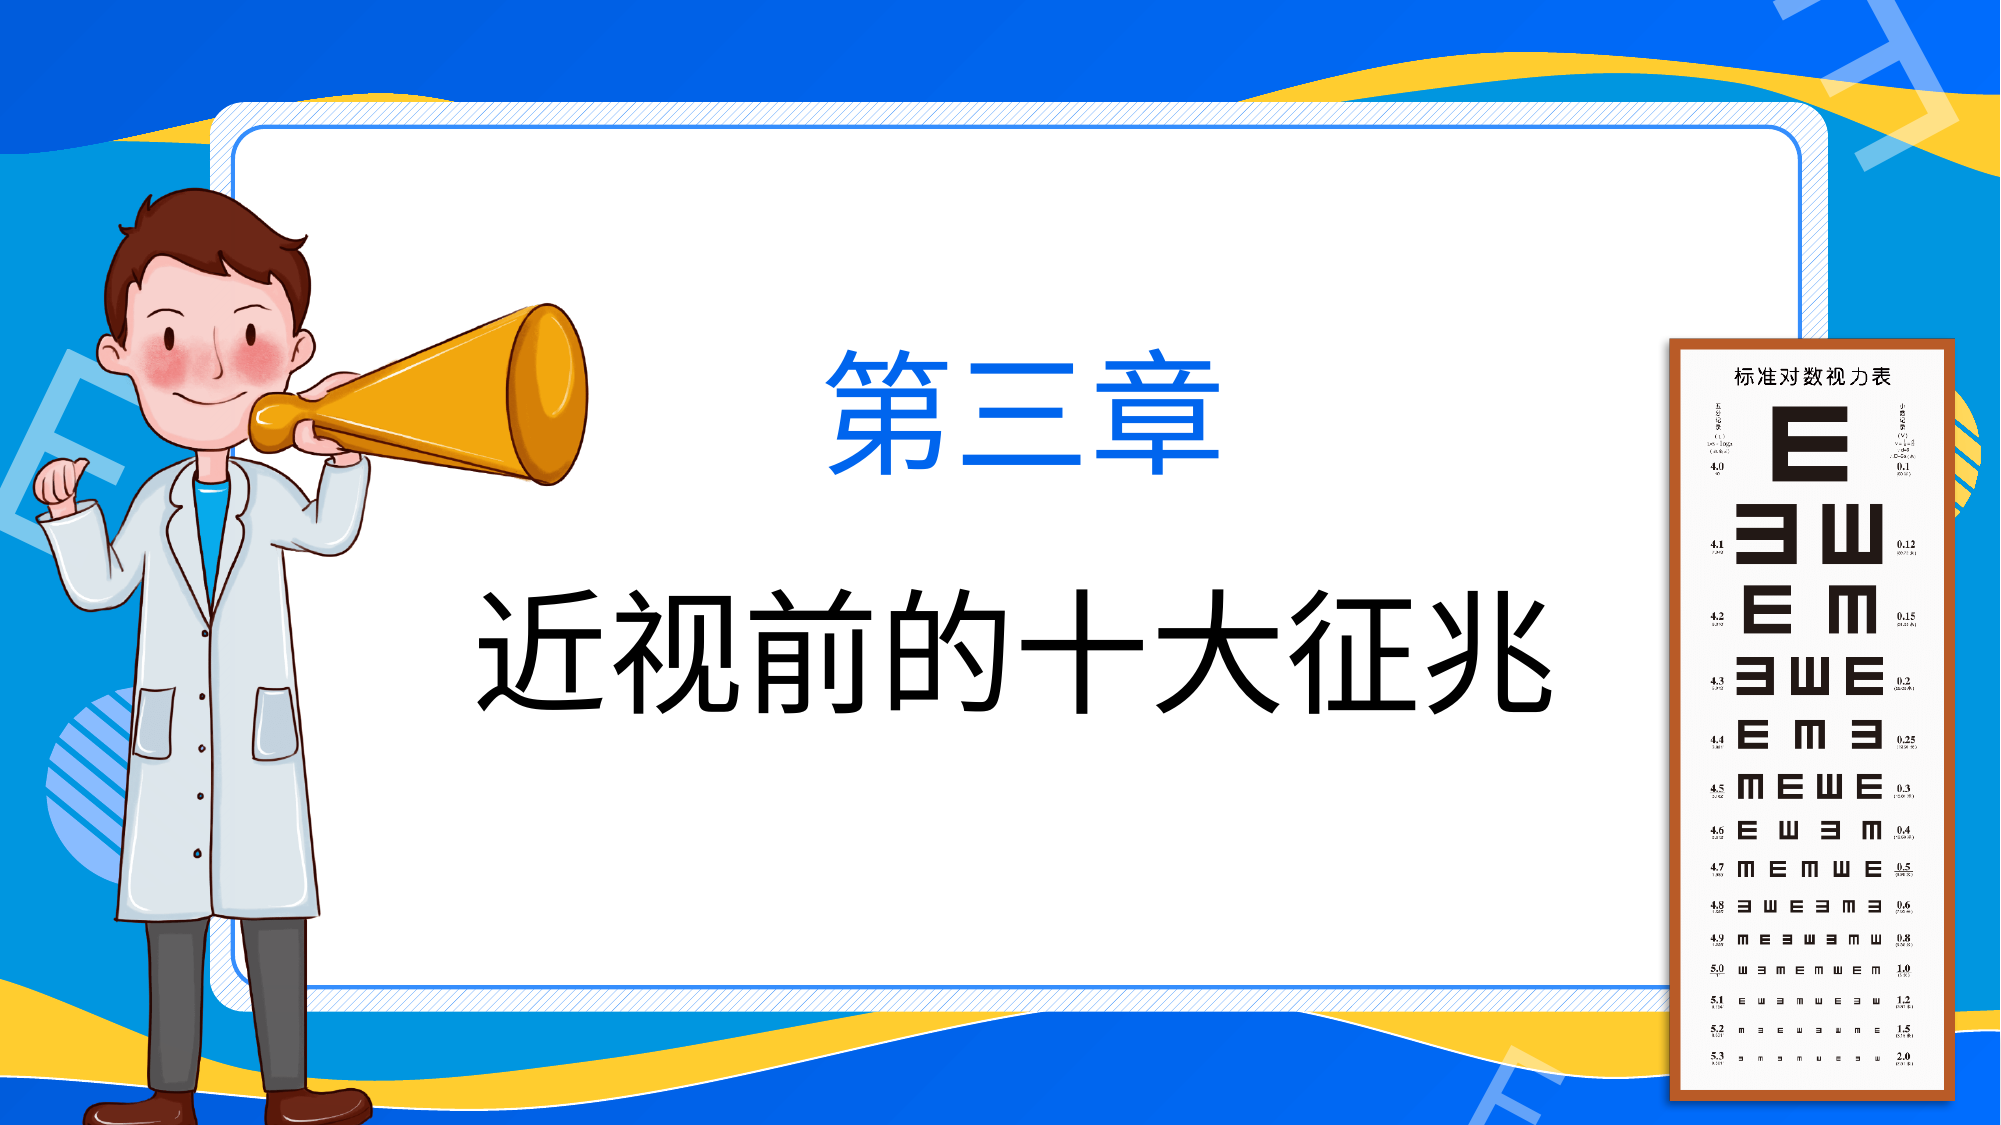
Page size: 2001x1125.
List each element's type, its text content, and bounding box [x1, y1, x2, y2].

picture [0, 154, 623, 1125]
text_box 近视前的十大征兆 [627, 538, 1597, 739]
picture [1625, 200, 1962, 1125]
text_box 第三章 [627, 298, 1542, 499]
